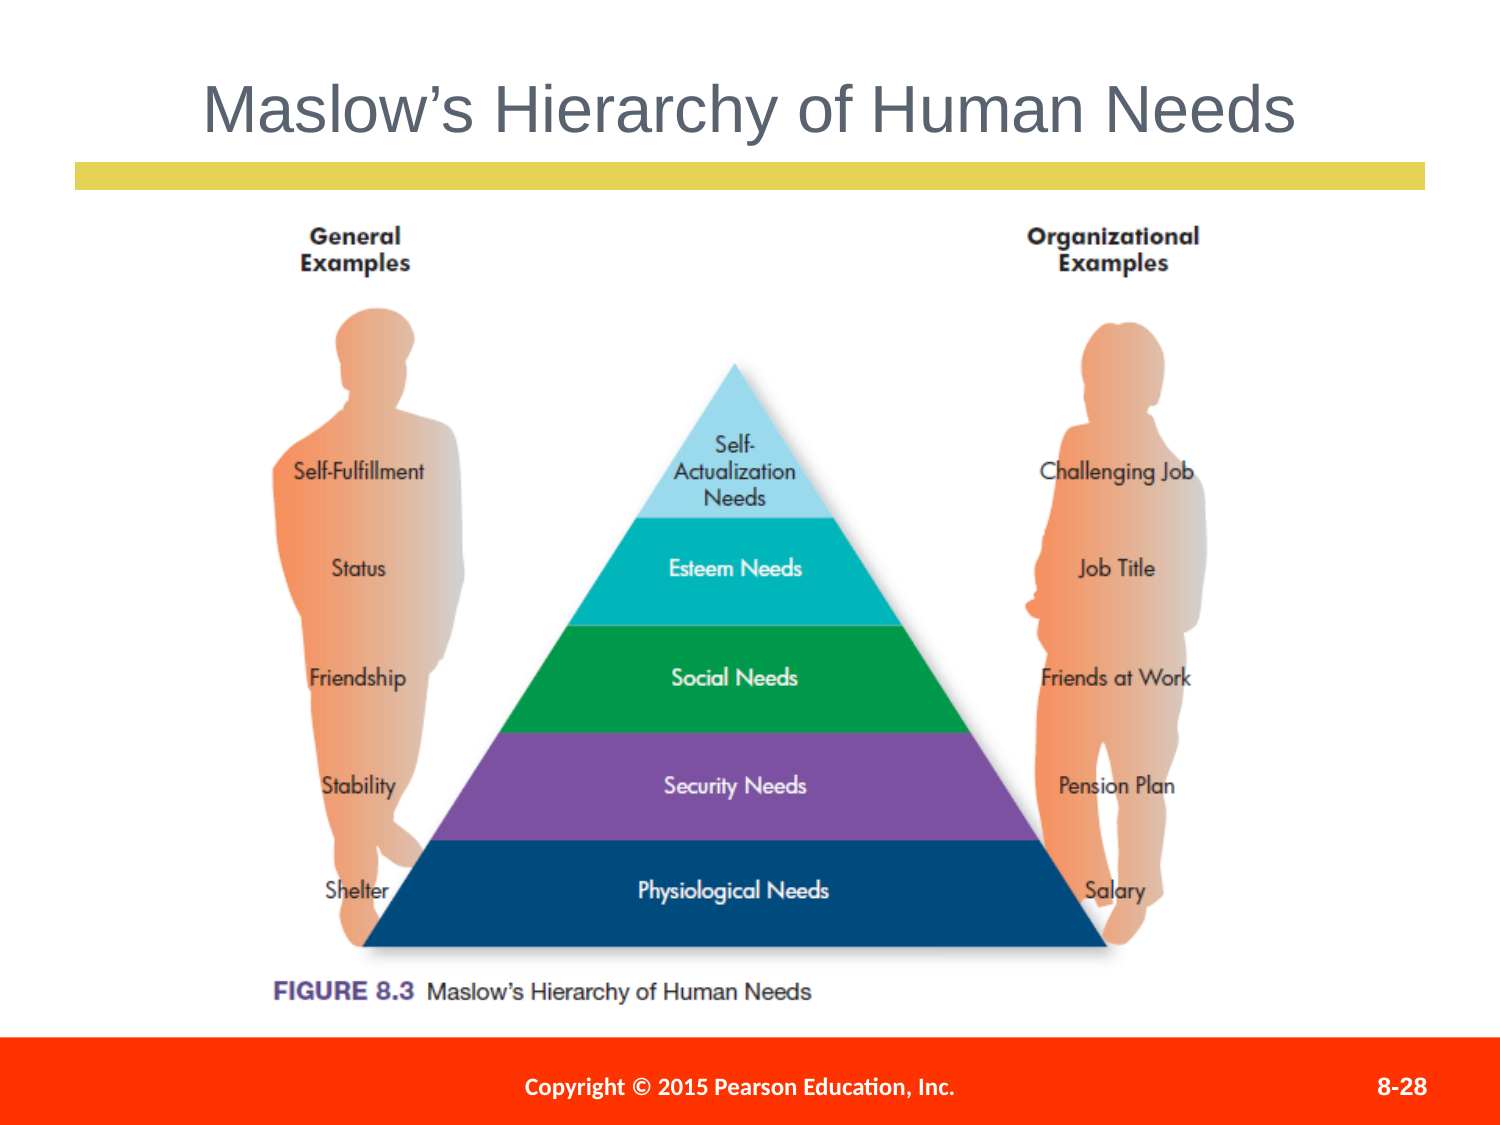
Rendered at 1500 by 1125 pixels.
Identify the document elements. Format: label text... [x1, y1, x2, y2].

picture [269, 212, 1231, 1008]
title Maslow’s Hierarchy of Human Needs [74, 12, 1426, 201]
